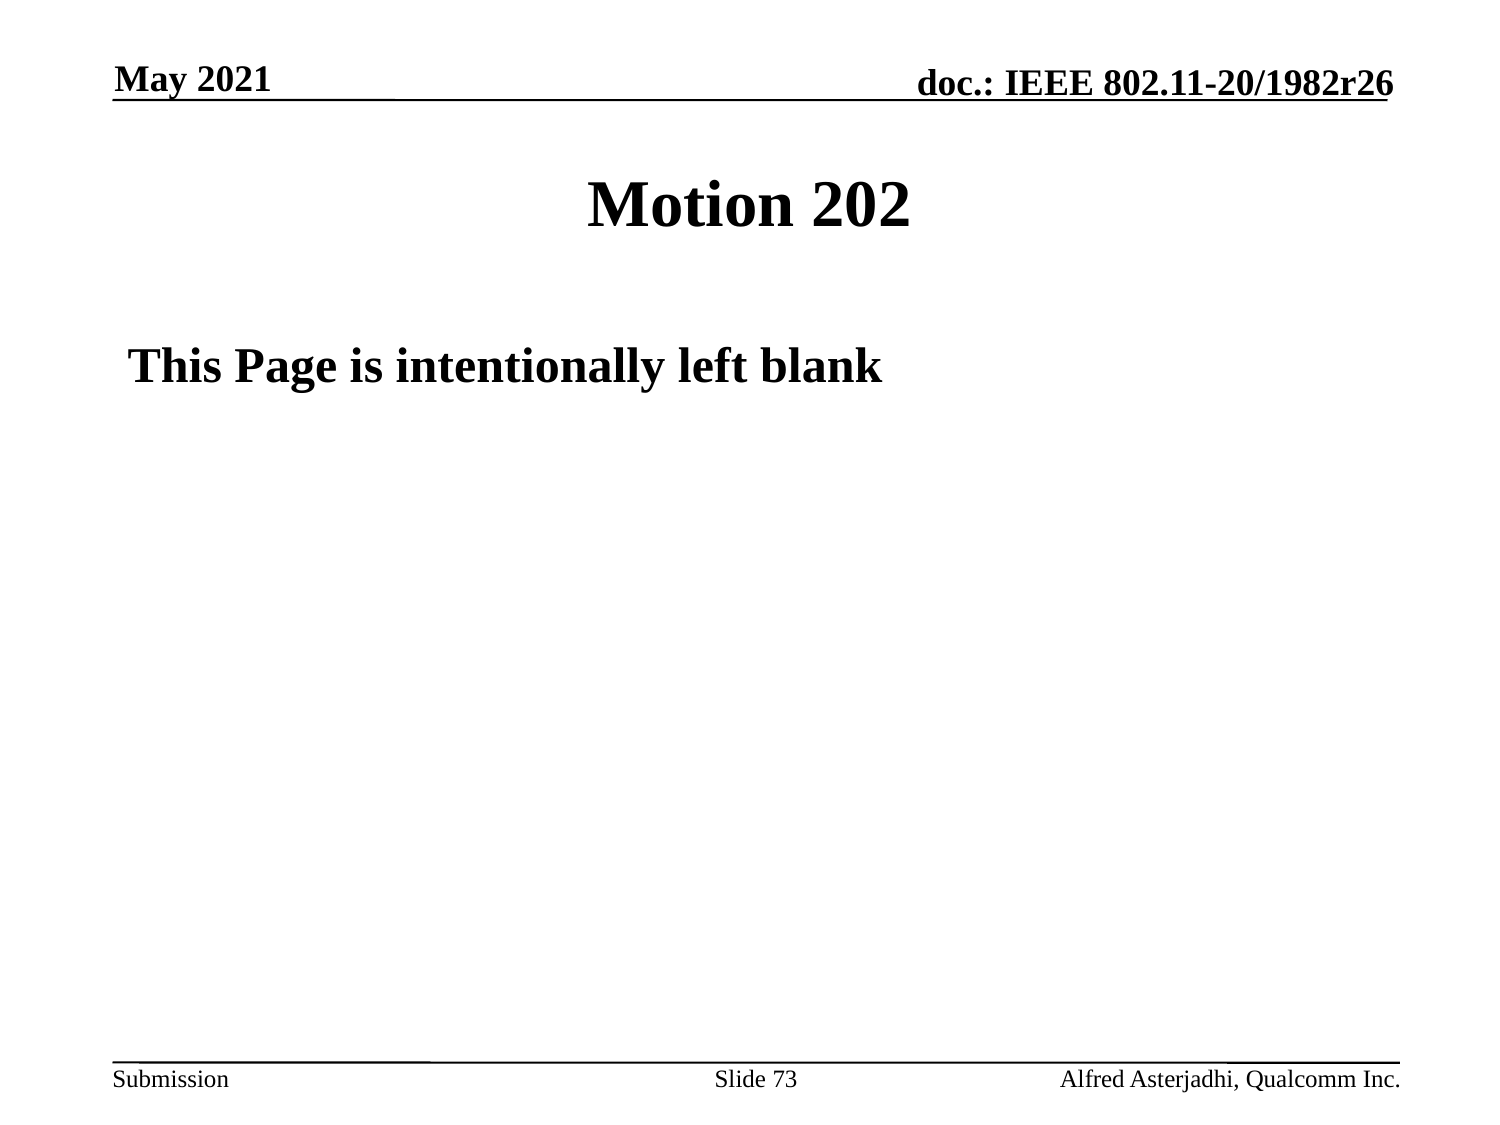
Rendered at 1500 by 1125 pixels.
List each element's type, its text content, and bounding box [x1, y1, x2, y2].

slide_number Slide 73 [712, 1061, 800, 1123]
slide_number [114, 54, 423, 100]
footer Alfred Asterjadhi, Qualcomm Inc. [878, 1061, 1402, 1093]
list This Page is intentionally left blank [112, 324, 1388, 1000]
title Motion 202 [112, 112, 1388, 288]
